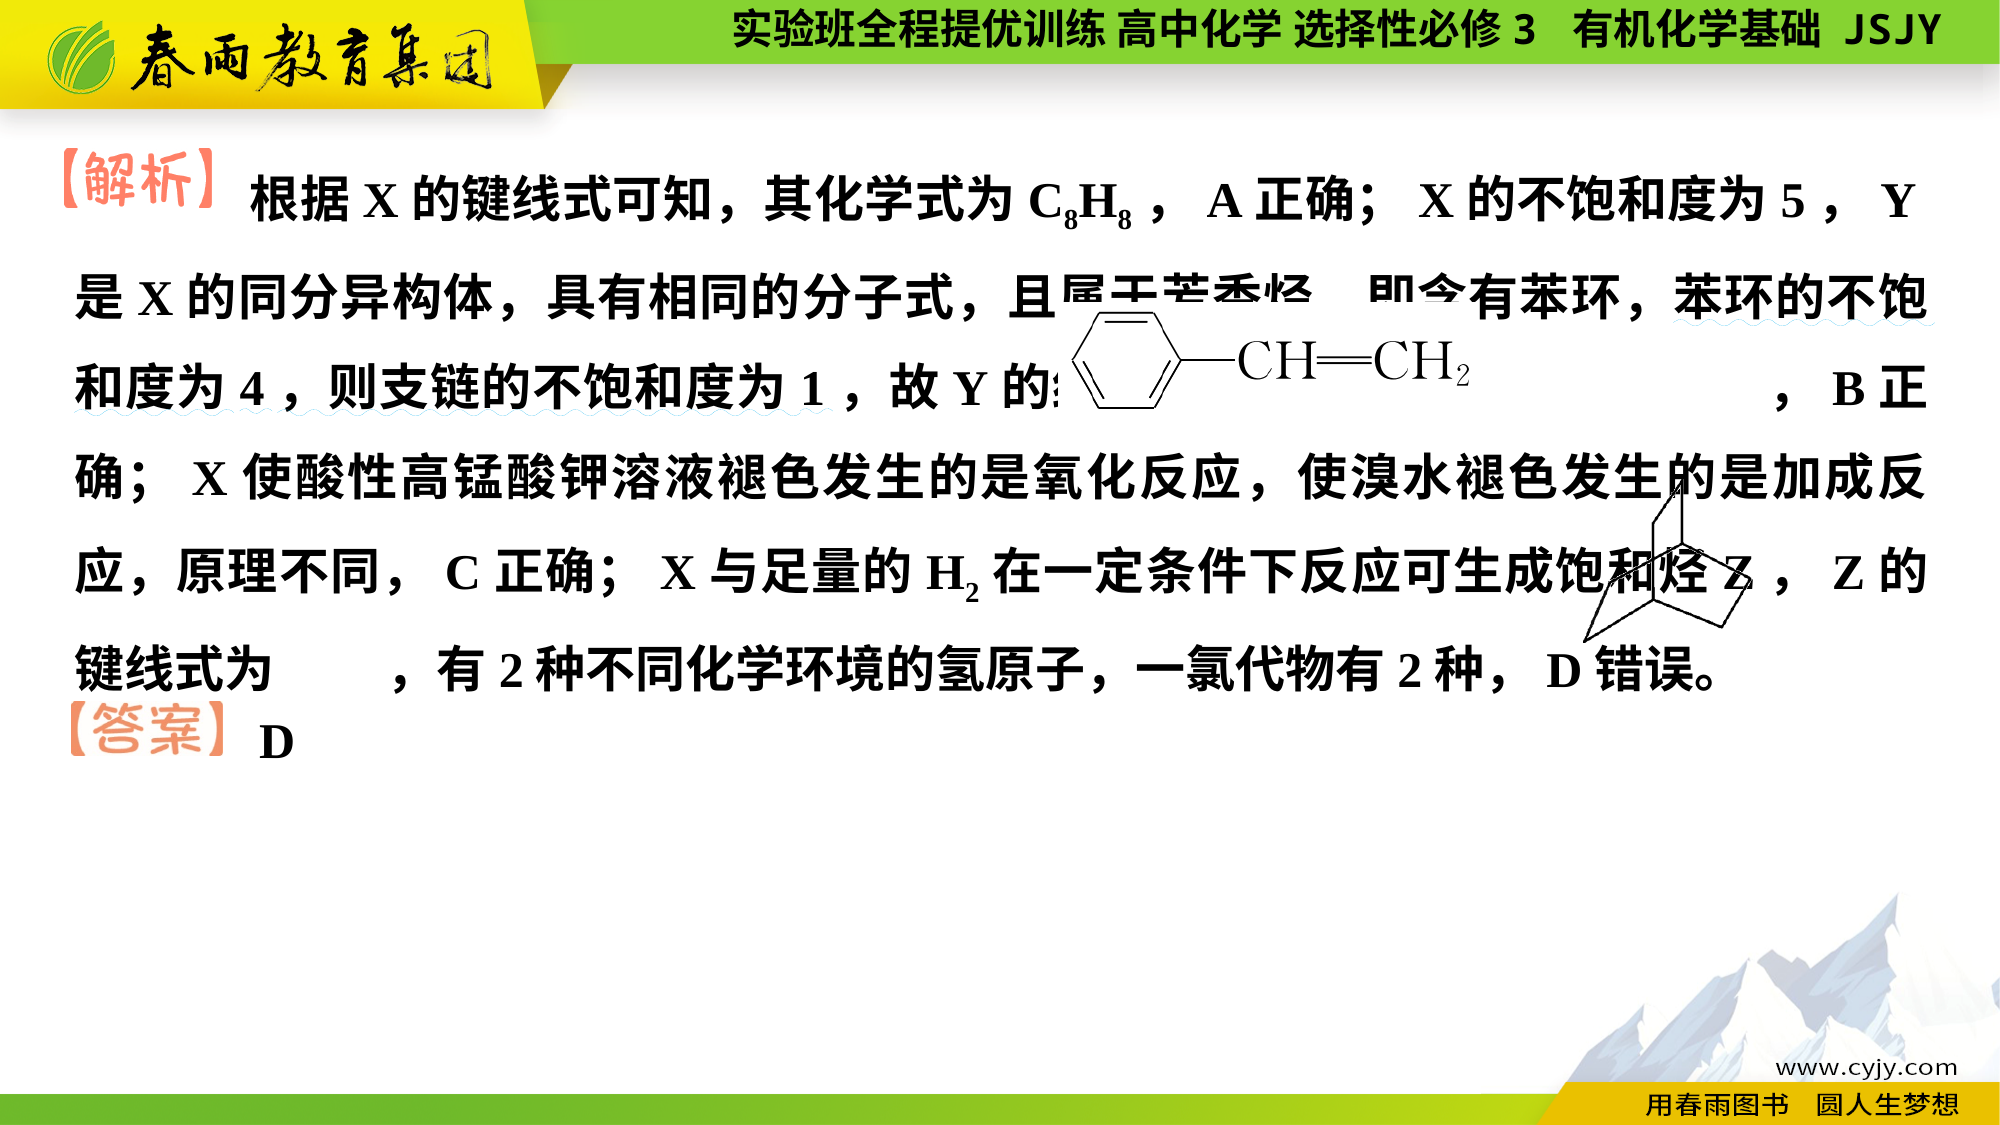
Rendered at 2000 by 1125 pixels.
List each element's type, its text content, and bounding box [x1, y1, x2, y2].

picture [0, 0, 2000, 1125]
text_box D [244, 671, 311, 777]
list 根据X的键线式可知，其化学式为C8H8，A正确；X的不饱和度为5，Y是X的同分异构体，具有相同的分子式，且属于芳香烃，即含有苯环，苯环的不饱和度为4，则支链的不饱和度为1，故Y的结构简式为 ，B正确；X使酸性高锰酸钾溶液褪色发生的是氧化反应，使溴水褪色发生的是加成反应，原理不同，C正确；X与足量的H2在一定条件下反应可生成饱和烃Z，Z的键线式为 ，有2种不同化学环境的氢原子，一氯代物有2种，D错误。 [59, 125, 1944, 686]
